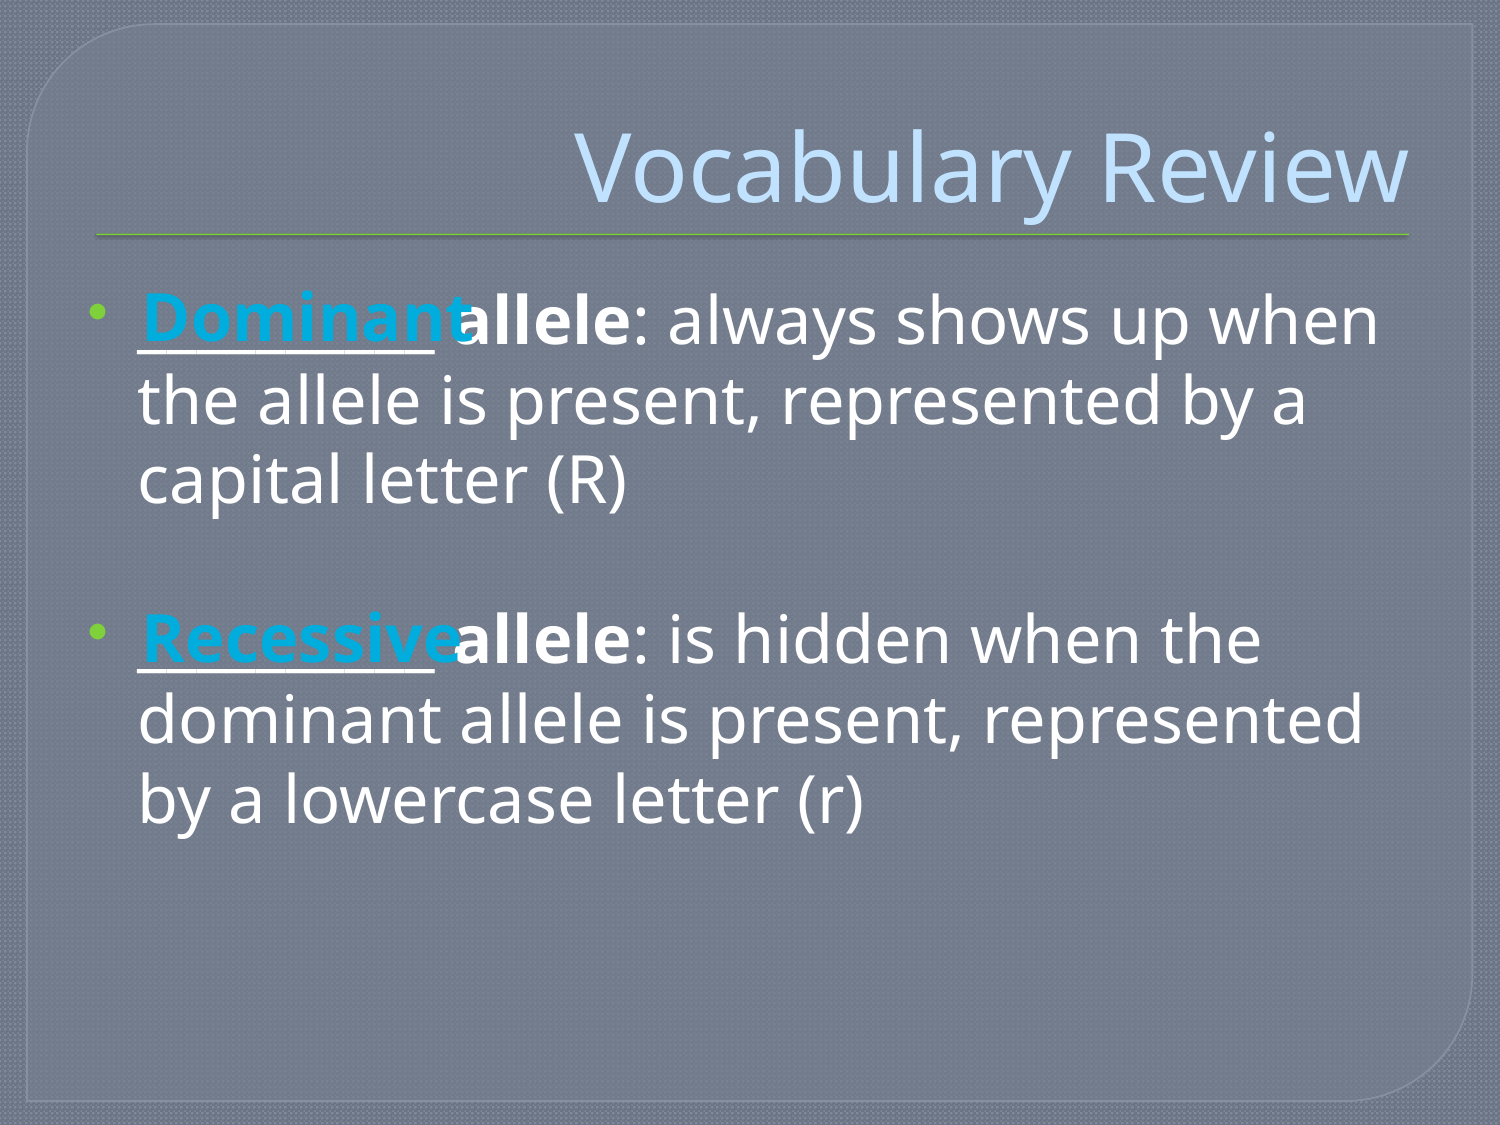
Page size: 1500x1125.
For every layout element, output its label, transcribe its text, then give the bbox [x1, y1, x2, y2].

text_box Dominant [127, 267, 634, 363]
title Vocabulary Review [75, 41, 1425, 230]
text_box Recessive [127, 588, 634, 683]
list __________ allele: always shows up when the allele is present, represented by a capital letter (R) __________ allele: is hidden when the dominant allele is present, represented by a lowercase letter (r) [75, 270, 1425, 1013]
